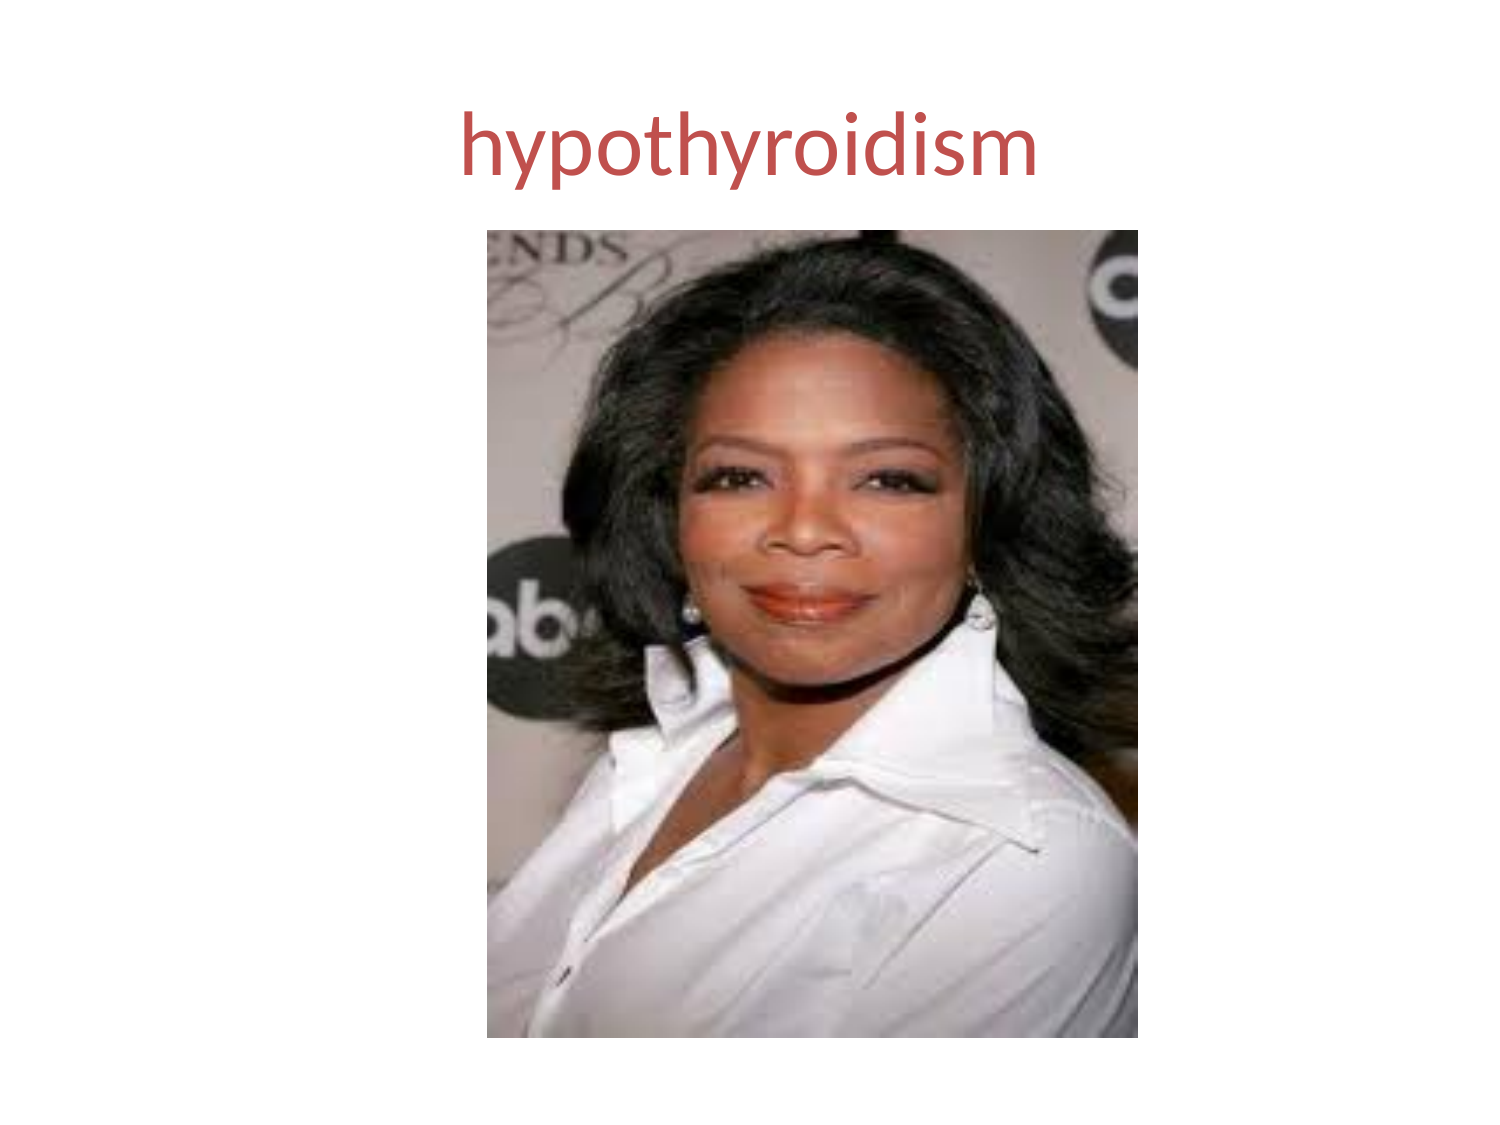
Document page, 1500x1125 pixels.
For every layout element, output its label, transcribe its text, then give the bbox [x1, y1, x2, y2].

title hypothyroidism [75, 45, 1425, 233]
picture [487, 230, 1138, 1038]
